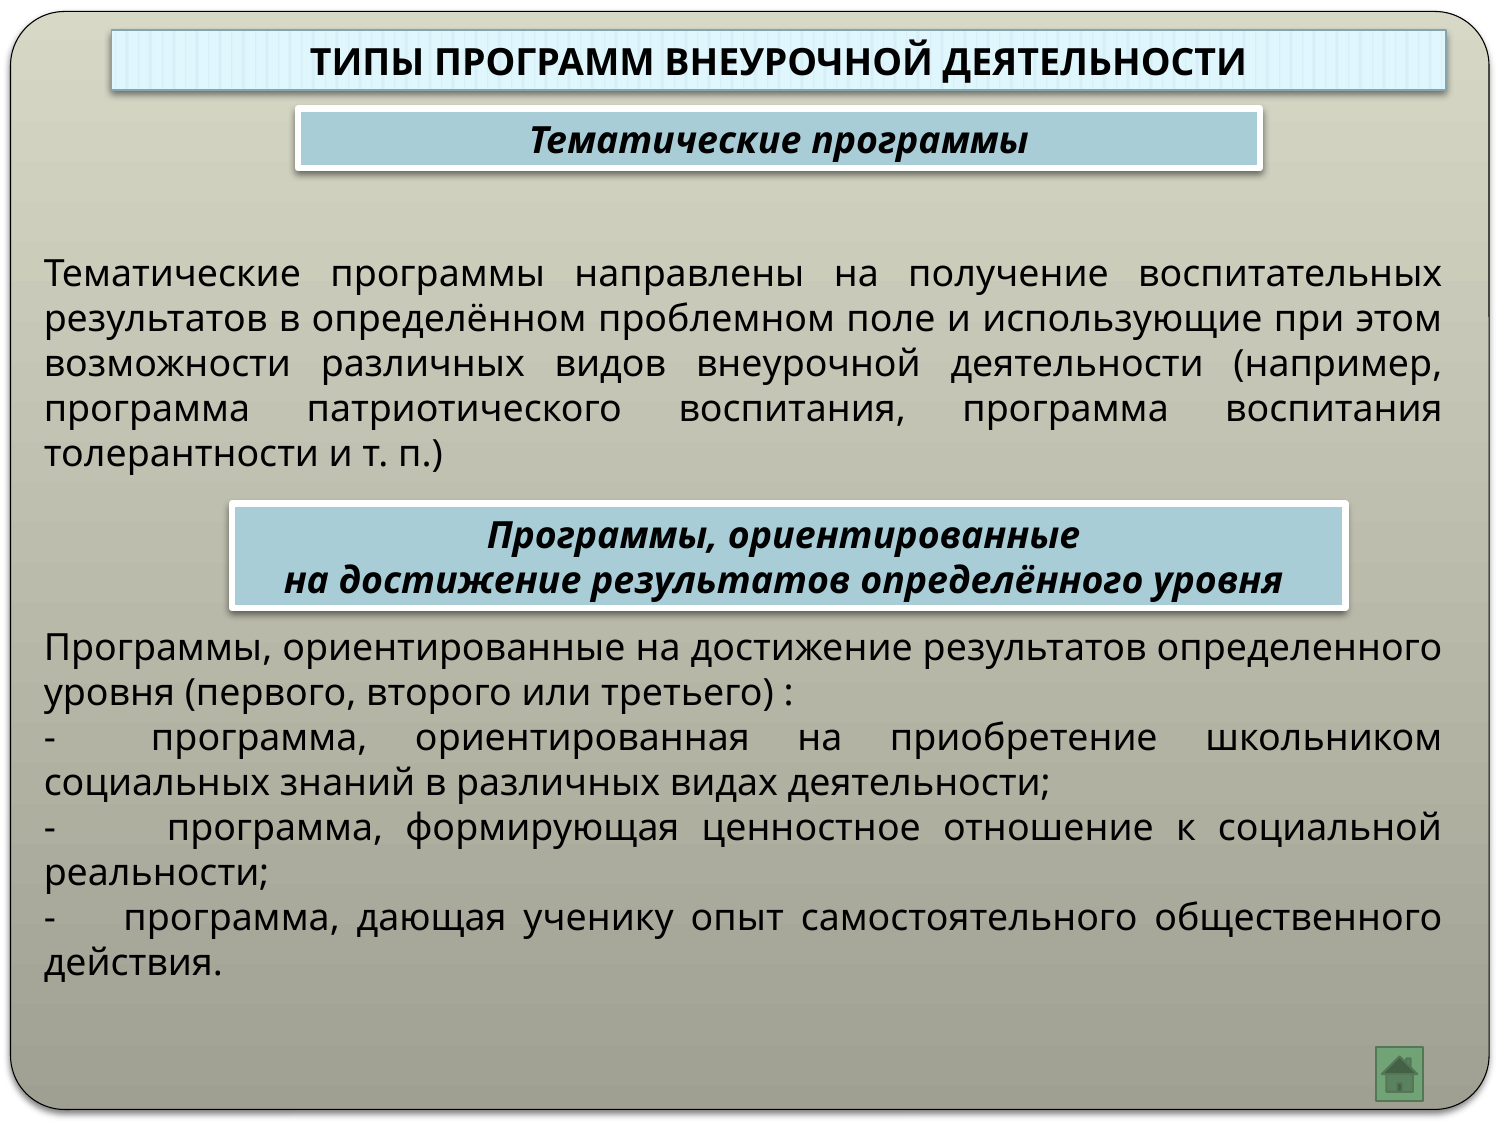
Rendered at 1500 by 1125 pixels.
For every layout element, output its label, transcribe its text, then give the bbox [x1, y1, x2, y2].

text_box [1375, 1046, 1424, 1102]
text_box Тематические программы [295, 105, 1263, 171]
text_box Программы, ориентированные на достижение результатов определенного уровня (первого, второго или третьего) : - программа, ориентированная на приобретение школьником социальных знаний в различных видах деятельности; - программа, формирующая ценностное отношение к социальной реальности; - программа, дающая ученику опыт самостоятельного общественного действия. [29, 615, 1459, 1036]
text_box [41, 89, 1447, 151]
text_box ТИПЫ ПРОГРАММ ВНЕУРОЧНОЙ ДЕЯТЕЛЬНОСТИ [111, 29, 1447, 91]
text_box Тематические программы направлены на получение воспитательных результатов в определённом проблемном поле и использующие при этом возможности различных видов внеурочной деятельности (например, программа патриотического воспитания, программа воспитания толерантности и т. п.) [29, 196, 1459, 526]
text_box Программы, ориентированные на достижение результатов определённого уровня [229, 500, 1349, 611]
